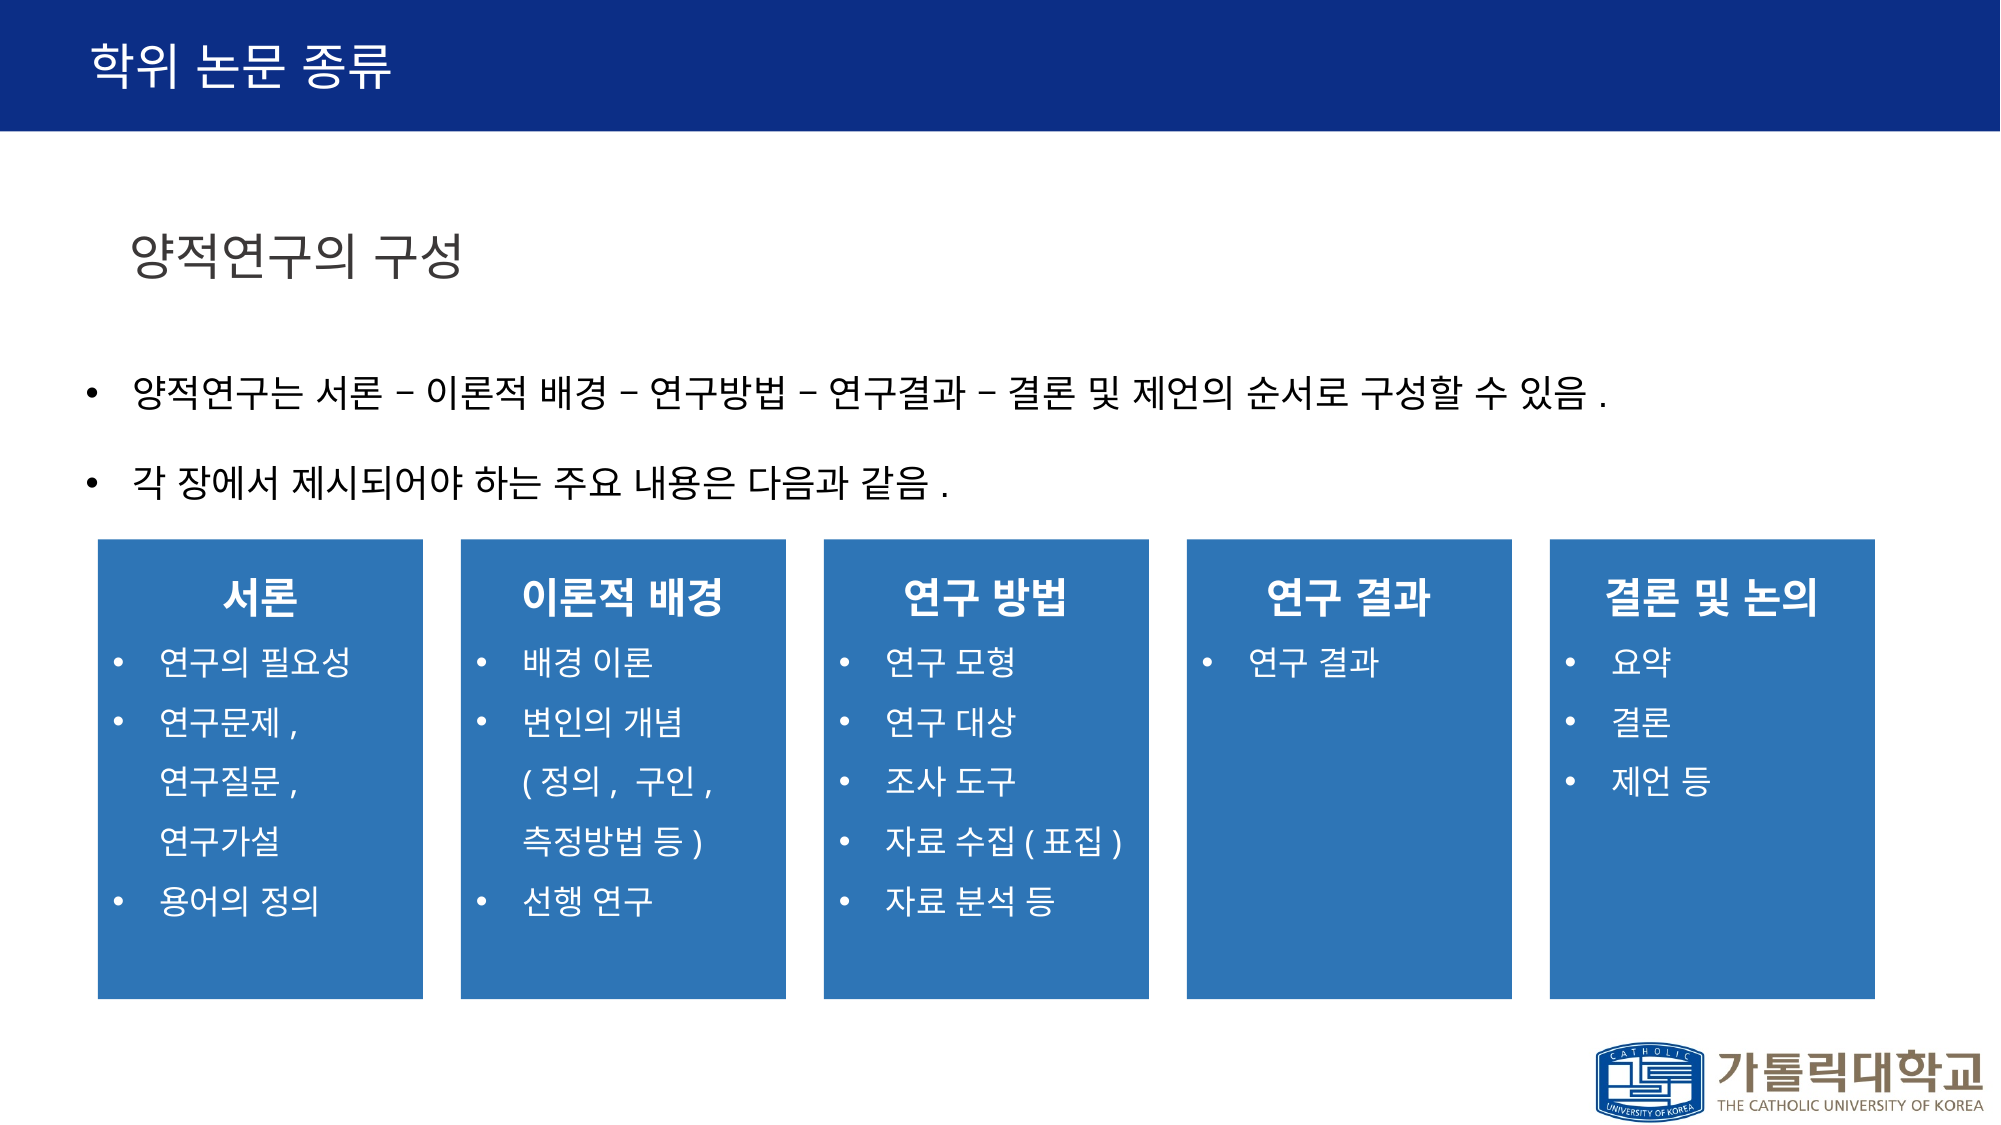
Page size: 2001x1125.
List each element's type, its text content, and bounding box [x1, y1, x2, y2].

text_box 서론 연구의 필요성 연구문제, 연구질문, 연구가설 용어의 정의 [97, 538, 424, 1000]
text_box 연구 방법 연구 모형 연구 대상 조사 도구 자료 수집(표집) 자료 분석 등 [823, 538, 1150, 1000]
text_box 학위 논문 종류 [0, 0, 2000, 132]
text_box 연구 결과 연구 결과 [1186, 538, 1513, 1000]
text_box 이론적 배경 배경 이론 변인의 개념 (정의, 구인, 측정방법 등) 선행 연구 [460, 538, 787, 1000]
text_box 양적연구는 서론 – 이론적 배경 – 연구방법 – 연구결과 – 결론 및 제언의 순서로 구성할 수 있음. 각 장에서 제시되어야 하는 주요 내용은 다음과 같음. [70, 317, 1968, 513]
text_box 결론 및 논의 요약 결론 제언 등 [1549, 538, 1876, 1000]
picture [1577, 1038, 2000, 1125]
text_box 양적연구의 구성 [115, 218, 481, 293]
